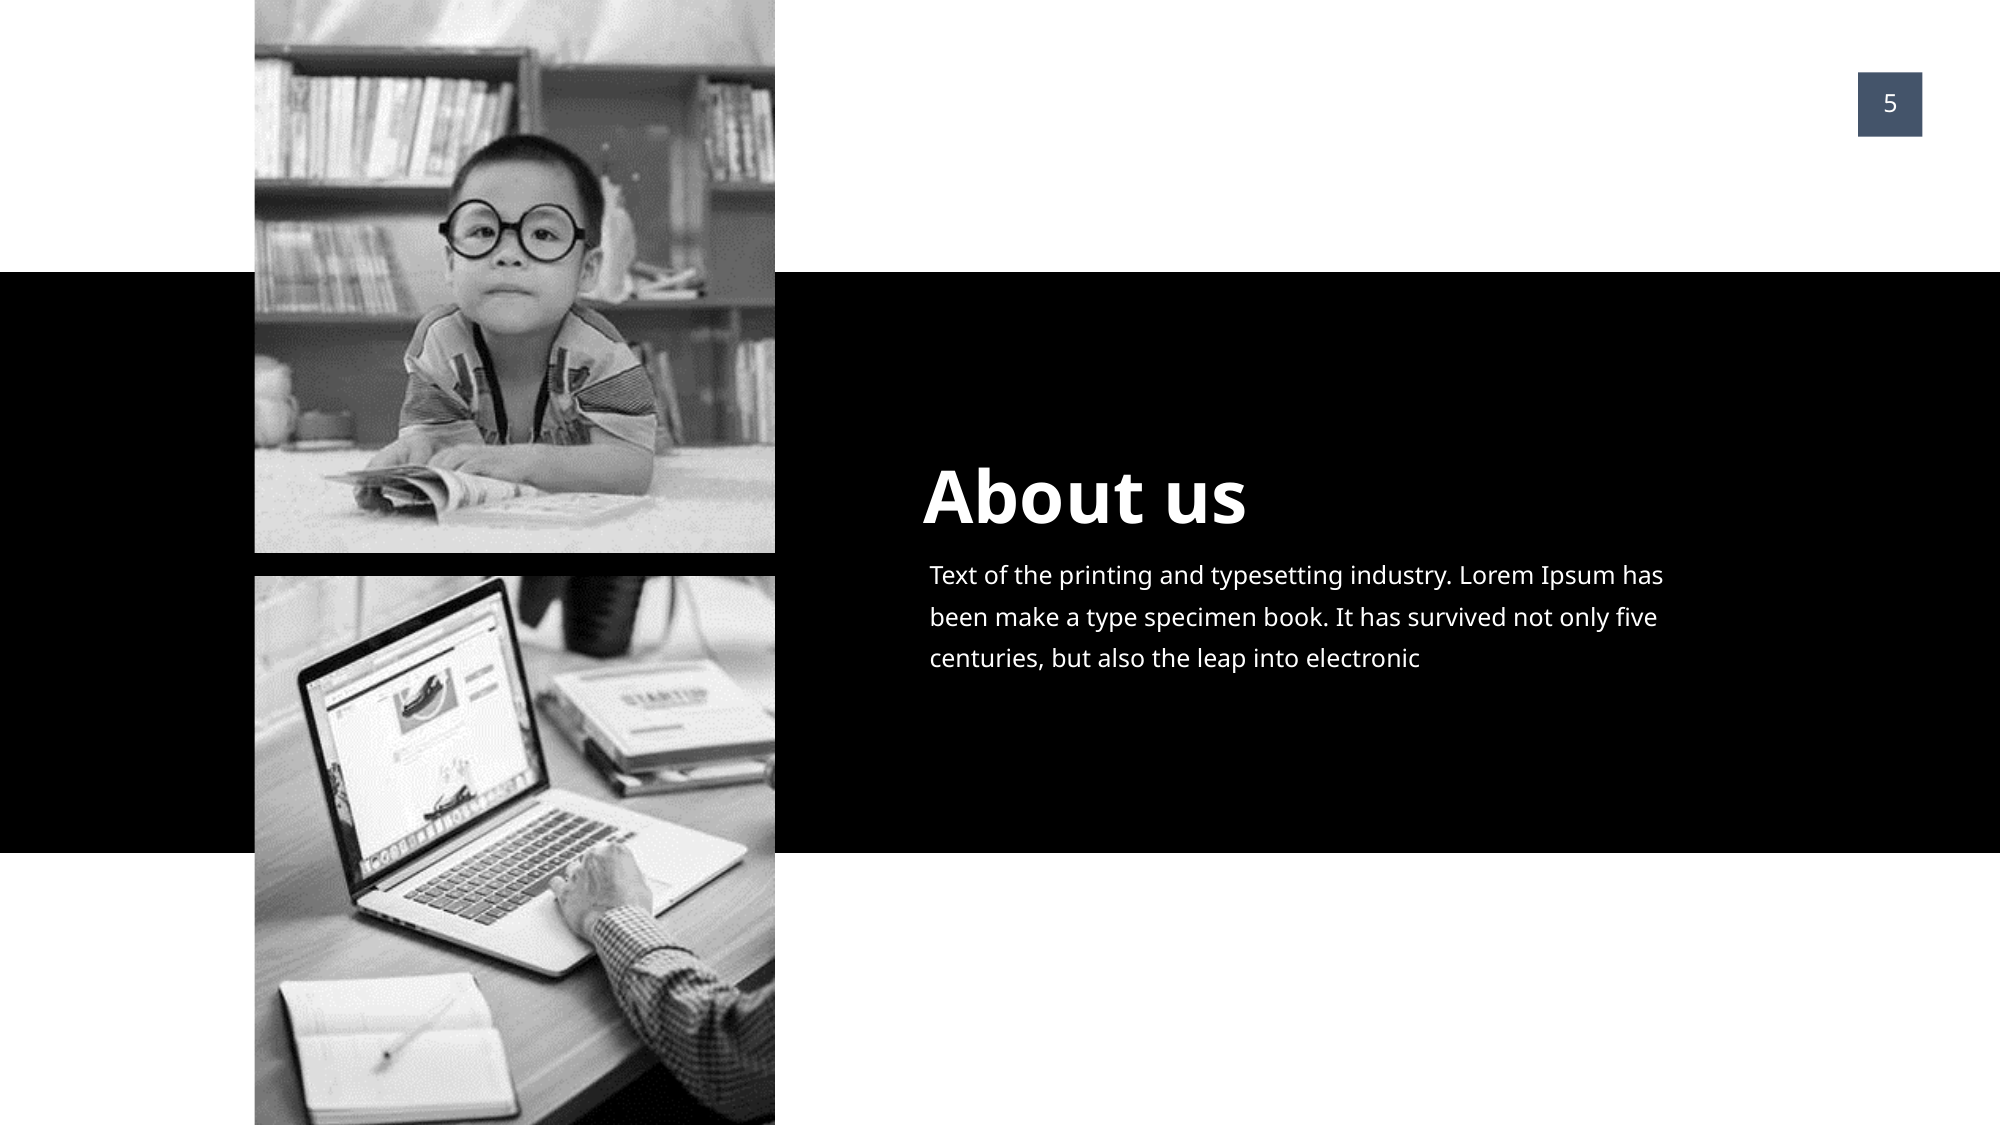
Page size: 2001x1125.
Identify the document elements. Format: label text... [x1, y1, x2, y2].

picture [254, 0, 775, 554]
text_box [0, 271, 2000, 854]
picture [254, 576, 775, 1125]
slide_number 5 [1854, 78, 1927, 130]
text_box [914, 443, 1732, 682]
